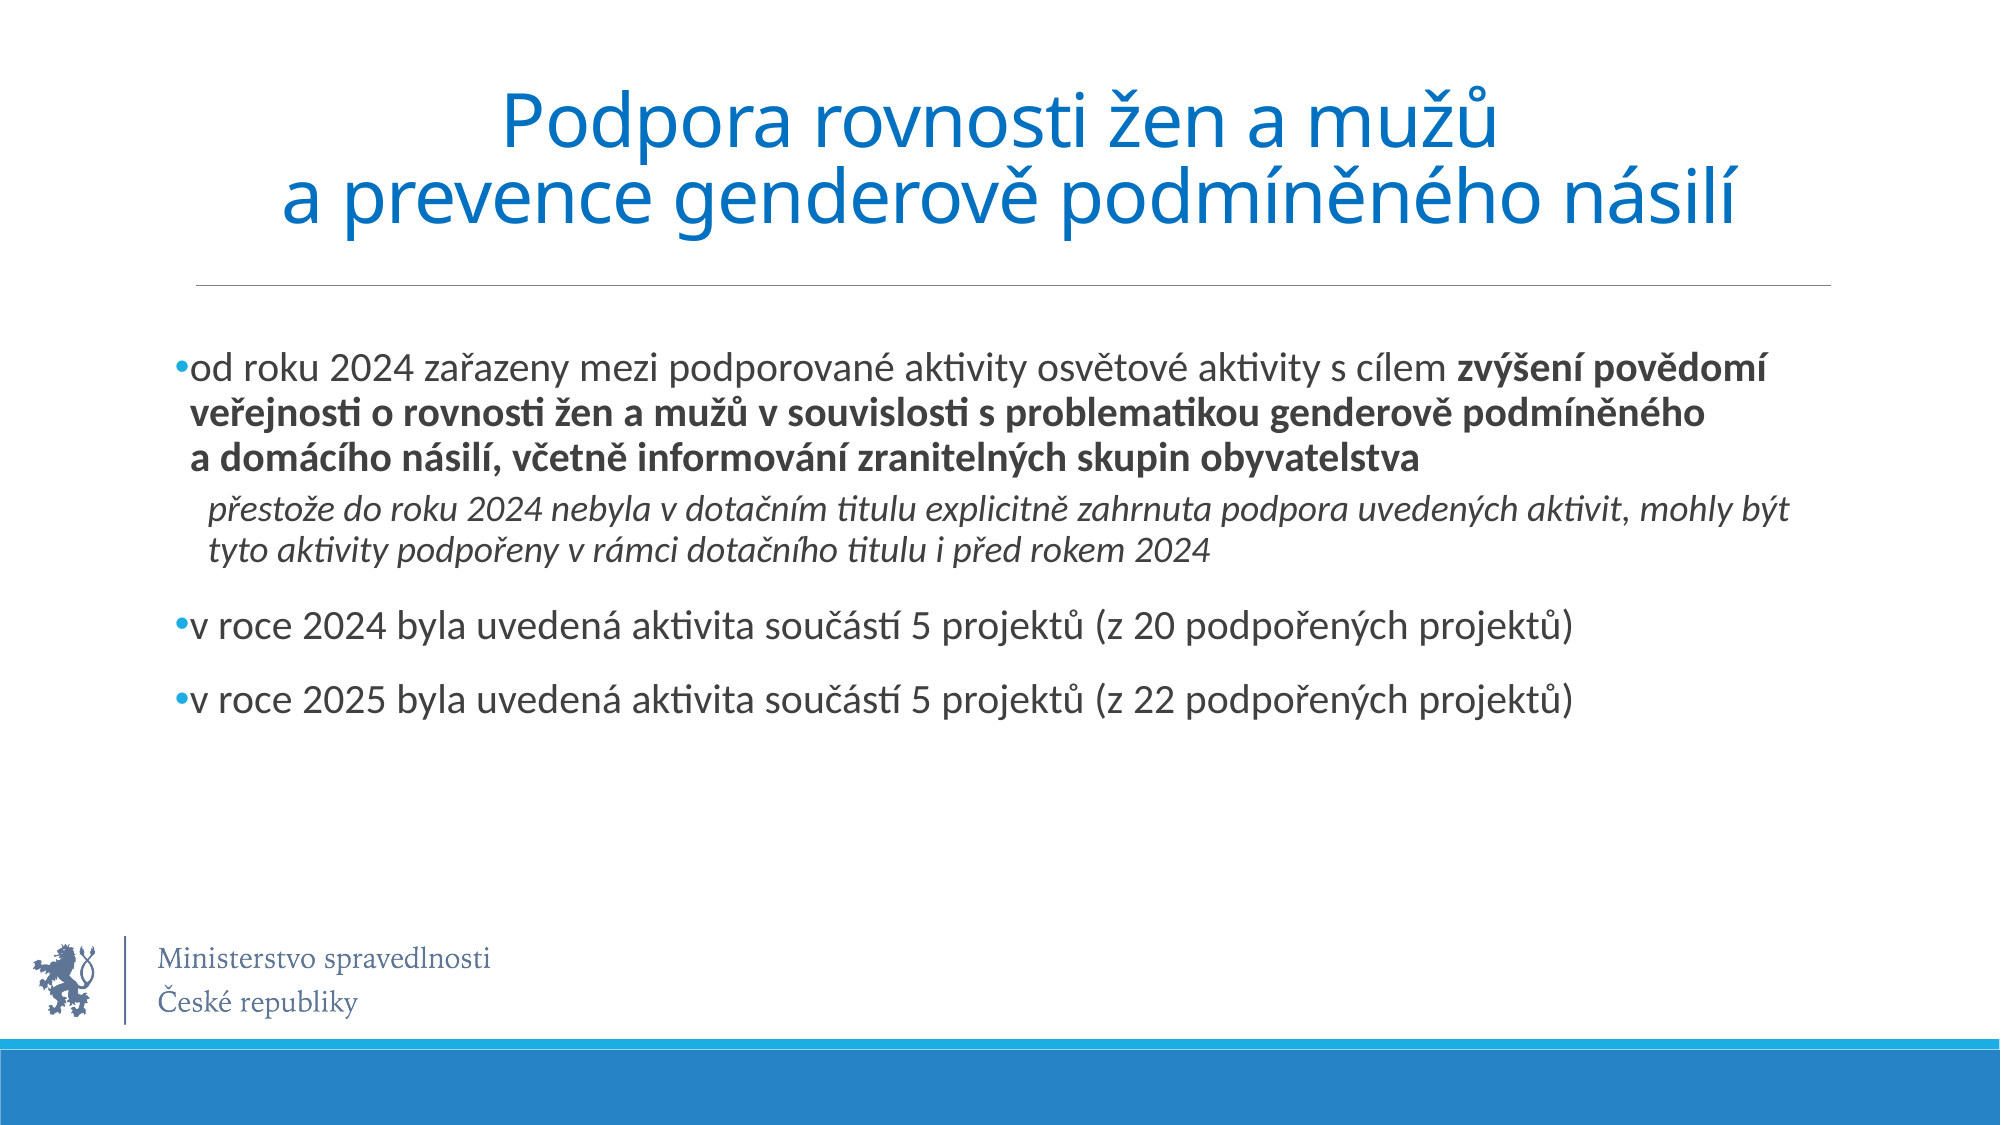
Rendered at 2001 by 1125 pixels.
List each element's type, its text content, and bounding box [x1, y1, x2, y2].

list od roku 2024 zařazeny mezi podporované aktivity osvětové aktivity s cílem zvýšení povědomí veřejnosti o rovnosti žen a mužů v souvislosti s problematikou genderově podmíněného a domácího násilí, včetně informování zranitelných skupin obyvatelstva přestože do roku 2024 nebyla v dotačním titulu explicitně zahrnuta podpora uvedených aktivit, mohly být tyto aktivity podpořeny v rámci dotačního titulu i před rokem 2024 v roce 2024 byla uvedená aktivita součástí 5 projektů (z 20 podpořených projektů) v roce 2025 byla uvedená aktivita součástí 5 projektů (z 22 podpořených projektů) [174, 338, 1825, 902]
title Podpora rovnosti žen a mužů a prevence genderově podmíněného násilí [184, 78, 1835, 247]
picture [31, 936, 491, 1025]
